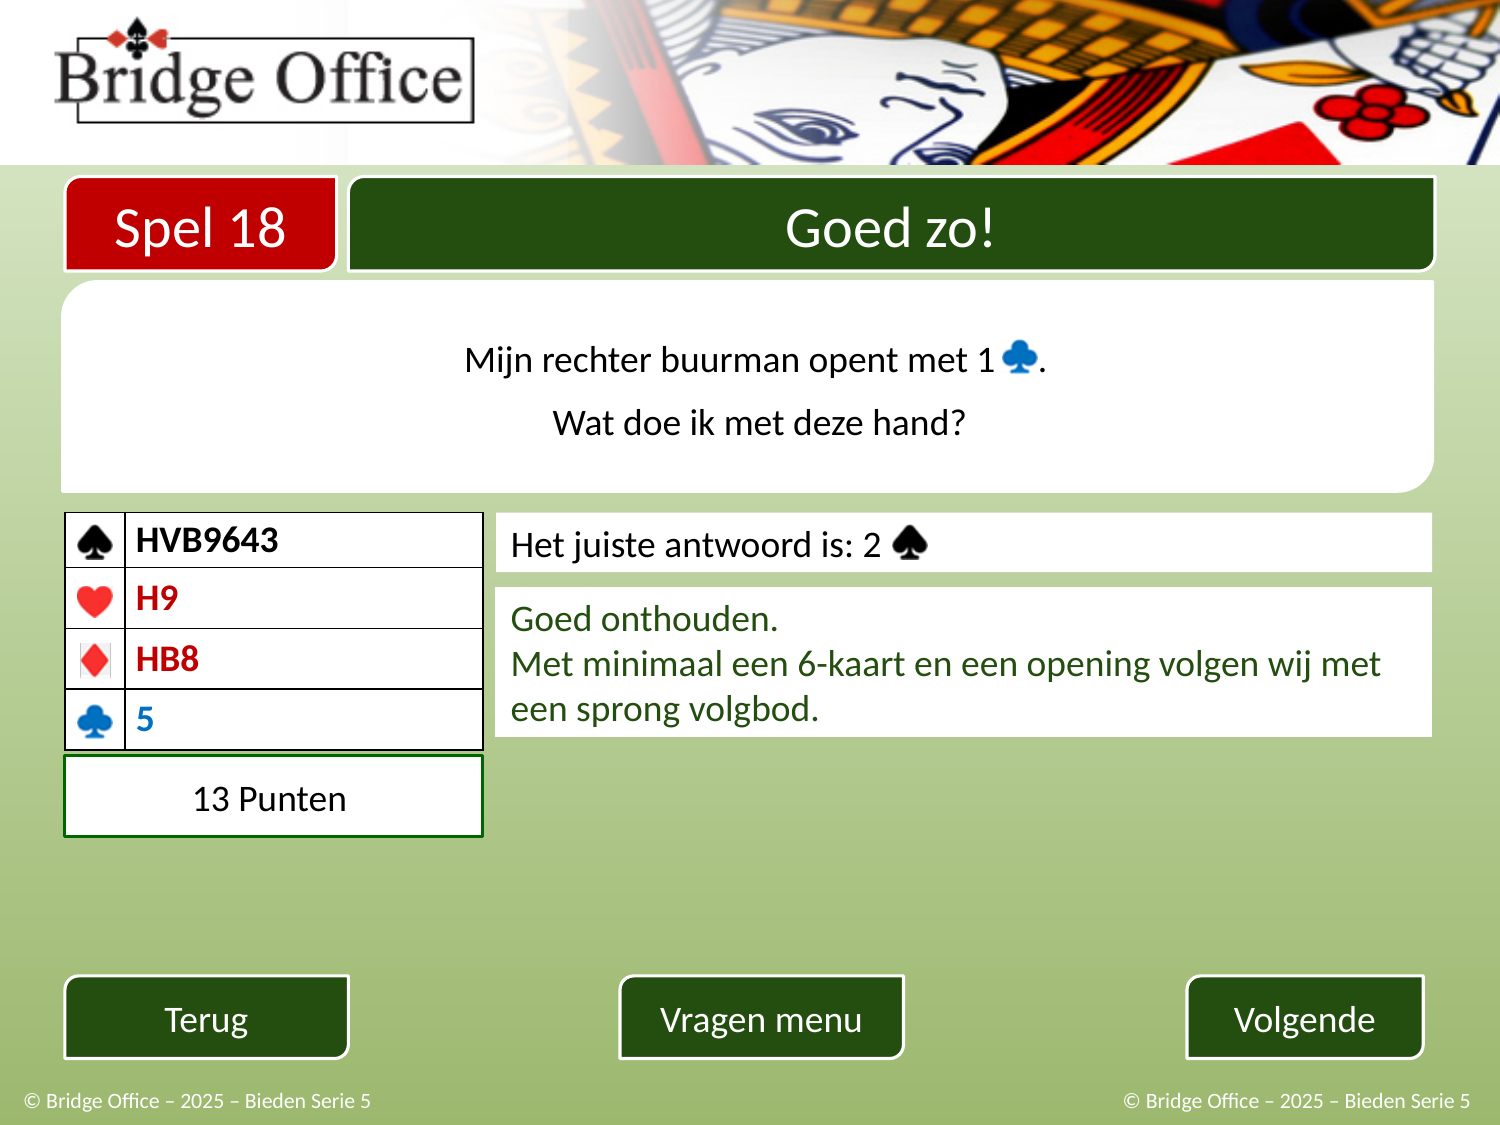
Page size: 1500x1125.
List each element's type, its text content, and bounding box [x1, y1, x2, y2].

text_box Spel 18 [63, 178, 339, 273]
text_box Mijn rechter buurman opent met 1 . [449, 327, 1075, 388]
text_box Het juiste antwoord is: 2 [496, 512, 1433, 573]
text_box Goed zo! [346, 178, 1437, 273]
picture [1001, 339, 1038, 375]
table_header HVB9643 [126, 513, 482, 567]
picture [77, 703, 114, 740]
text_box 13 Punten [63, 754, 484, 838]
table_cell 5 [126, 690, 482, 749]
text_box © Bridge Office – 2025 – Bieden Serie 5 [1107, 1079, 1500, 1121]
picture [0, 0, 1500, 166]
table_header [66, 513, 124, 567]
text_box Terug [63, 974, 350, 1061]
table_cell [66, 629, 124, 688]
table_cell [66, 690, 124, 749]
text_box [61, 280, 1435, 493]
text_box Goed onthouden. Met minimaal een 6-kaart en een opening volgen wij met een sprong volgbod. [495, 587, 1432, 737]
table_cell HB8 [126, 629, 482, 688]
text_box Volgende [1185, 974, 1425, 1061]
picture [77, 585, 114, 618]
table_cell [66, 568, 124, 628]
table_cell H9 [126, 568, 482, 628]
text_box Vragen menu [618, 974, 906, 1061]
picture [77, 524, 114, 561]
text_box © Bridge Office – 2025 – Bieden Serie 5 [8, 1079, 393, 1121]
picture [892, 524, 928, 561]
text_box Wat doe ik met deze hand? [537, 390, 986, 451]
picture [77, 643, 114, 679]
